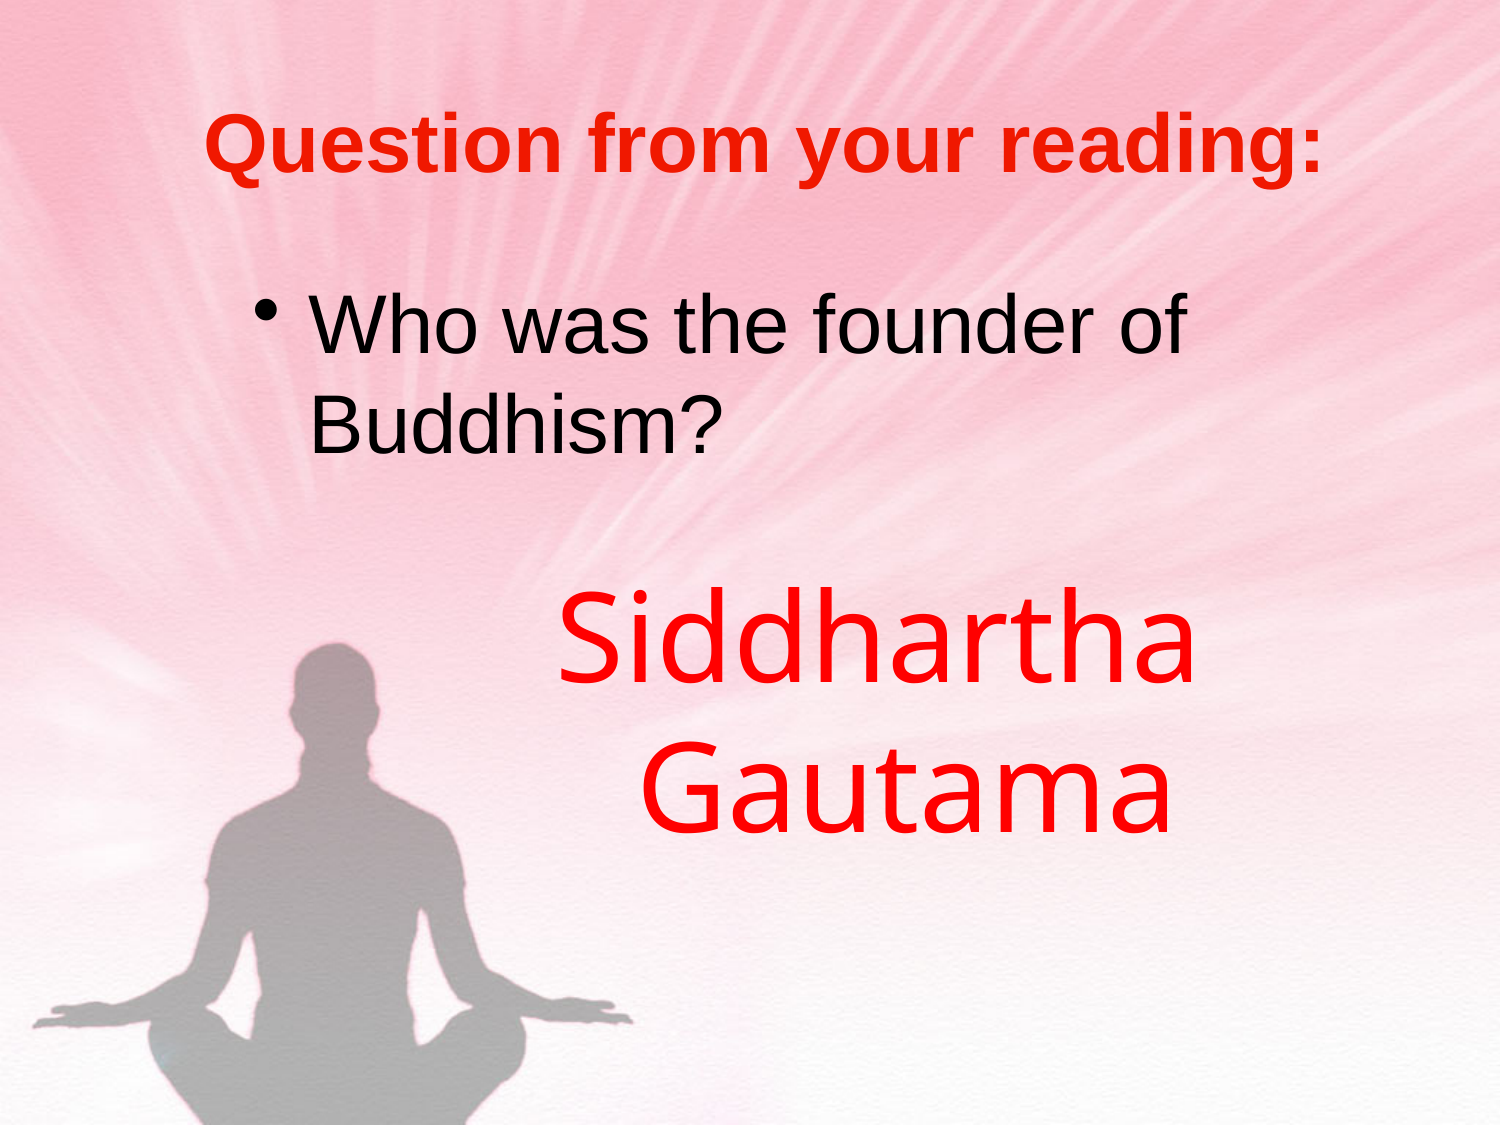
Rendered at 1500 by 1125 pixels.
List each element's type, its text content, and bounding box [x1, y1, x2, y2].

text_box Siddhartha Gautama [257, 549, 1500, 838]
list Who was the founder of Buddhism? [237, 262, 1480, 551]
picture [0, 0, 1500, 1125]
title Question from your reading: [74, 44, 1480, 233]
